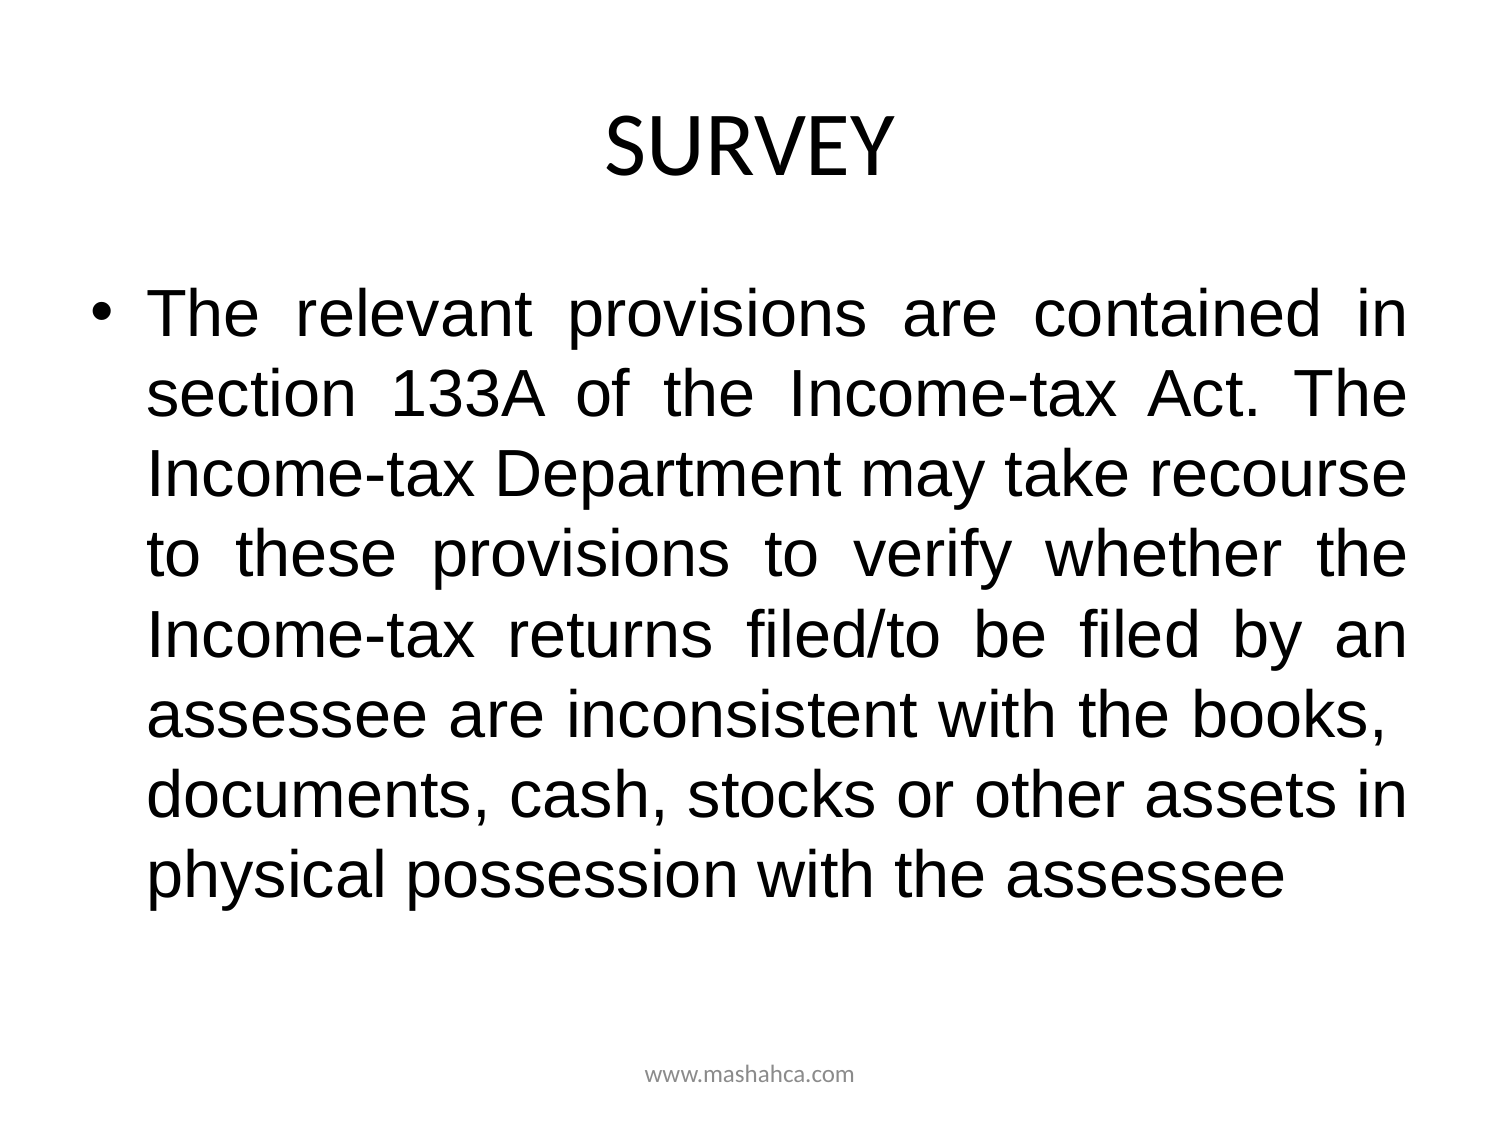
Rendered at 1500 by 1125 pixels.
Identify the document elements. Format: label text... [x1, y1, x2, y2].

list The relevant provisions are contained in section 133A of the Income-tax Act. The Income-tax Department may take recourse to these provisions to verify whether the Income-tax returns filed/to be filed by an assessee are inconsistent with the books, documents, cash, stocks or other assets in physical possession with the assessee [75, 262, 1425, 1005]
title SURVEY [75, 45, 1425, 233]
footer www.mashahca.com [512, 1042, 988, 1103]
